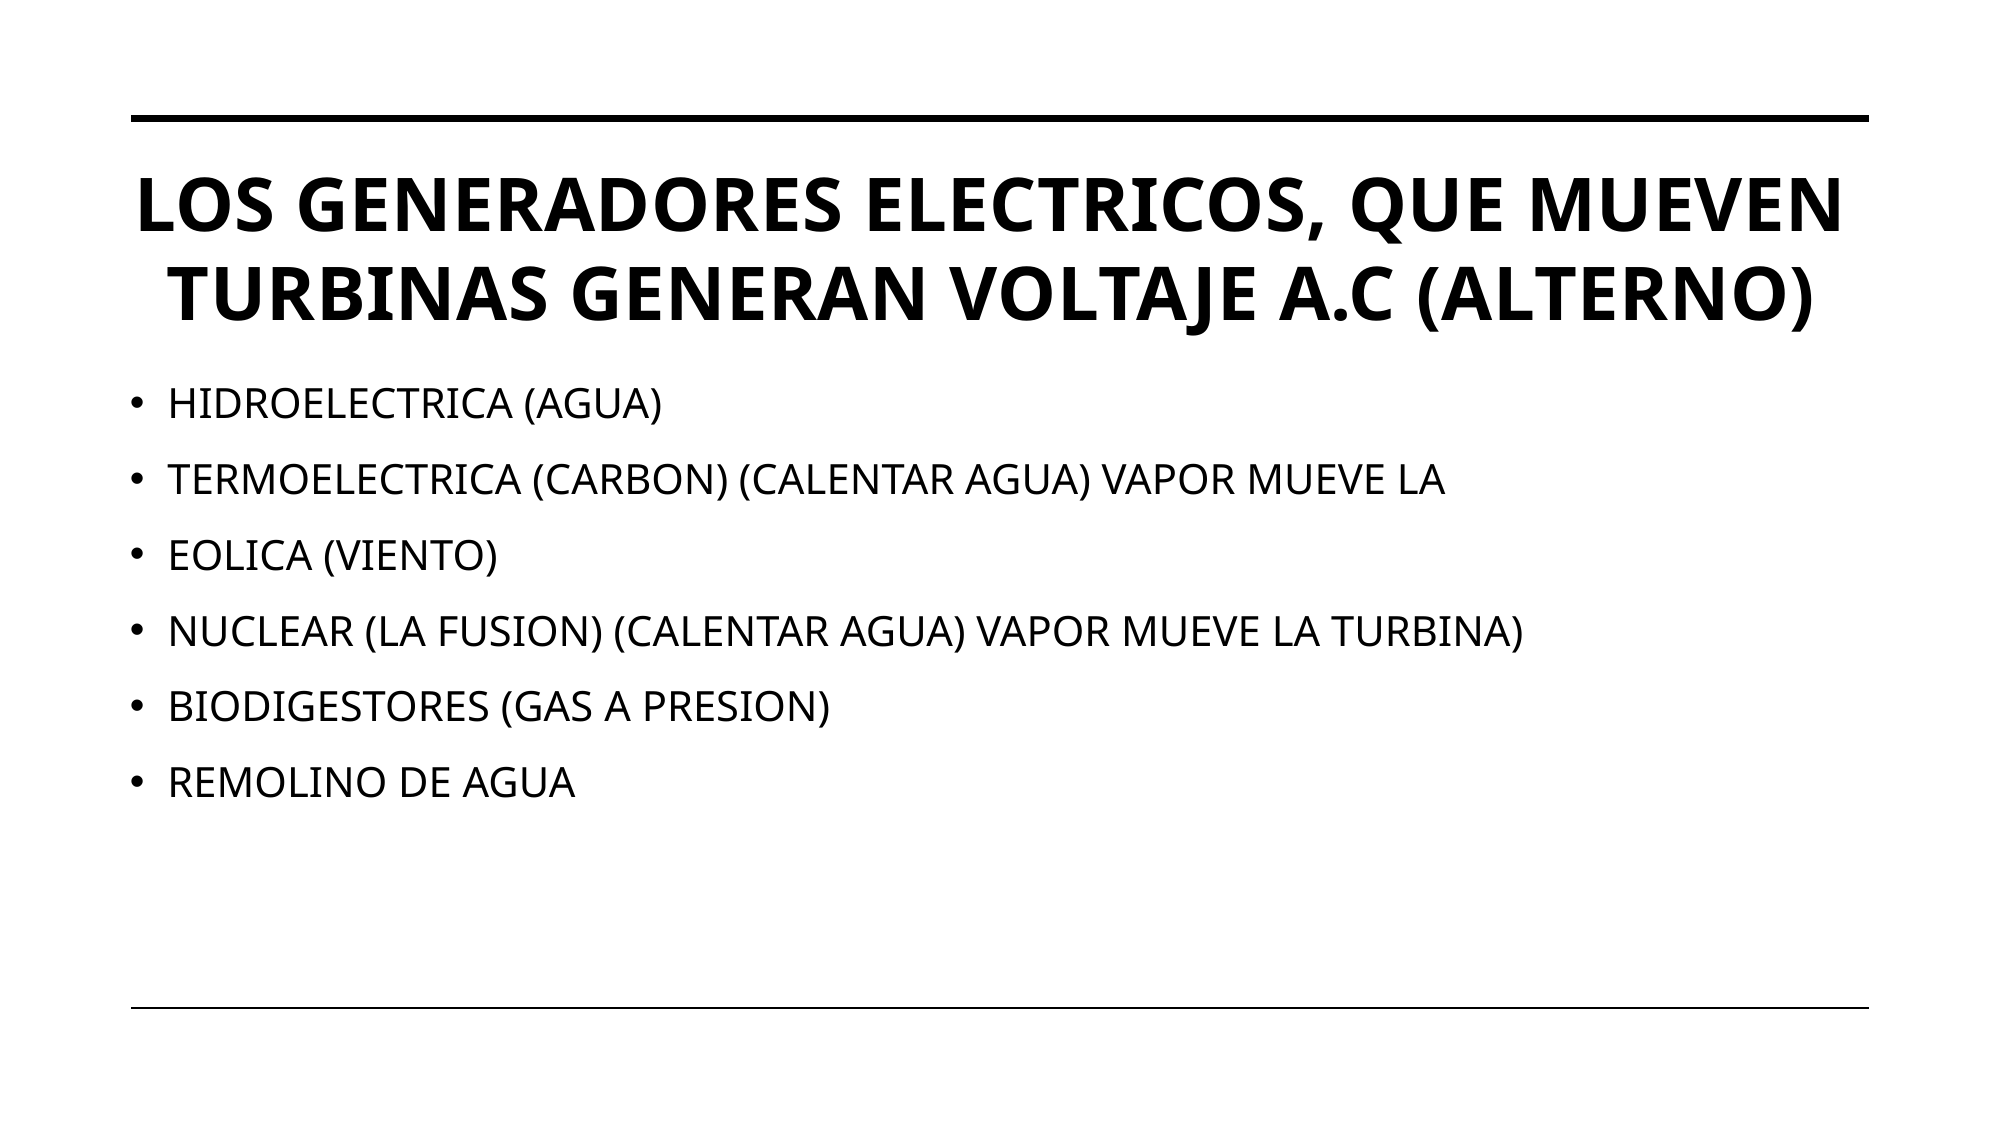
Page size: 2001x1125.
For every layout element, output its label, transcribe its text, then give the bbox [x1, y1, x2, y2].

title LOS GENERADORES ELECTRICOS, QUE MUEVEN TURBINAS GENERAN VOLTAJE A.C (ALTERNO) [114, 149, 1869, 364]
list HIDROELECTRICA (AGUA) TERMOELECTRICA (CARBON) (CALENTAR AGUA) VAPOR MUEVE LA EOLICA (VIENTO) NUCLEAR (LA FUSION) (CALENTAR AGUA) VAPOR MUEVE LA TURBINA) BIODIGESTORES (GAS A PRESION) REMOLINO DE AGUA [114, 364, 1869, 978]
